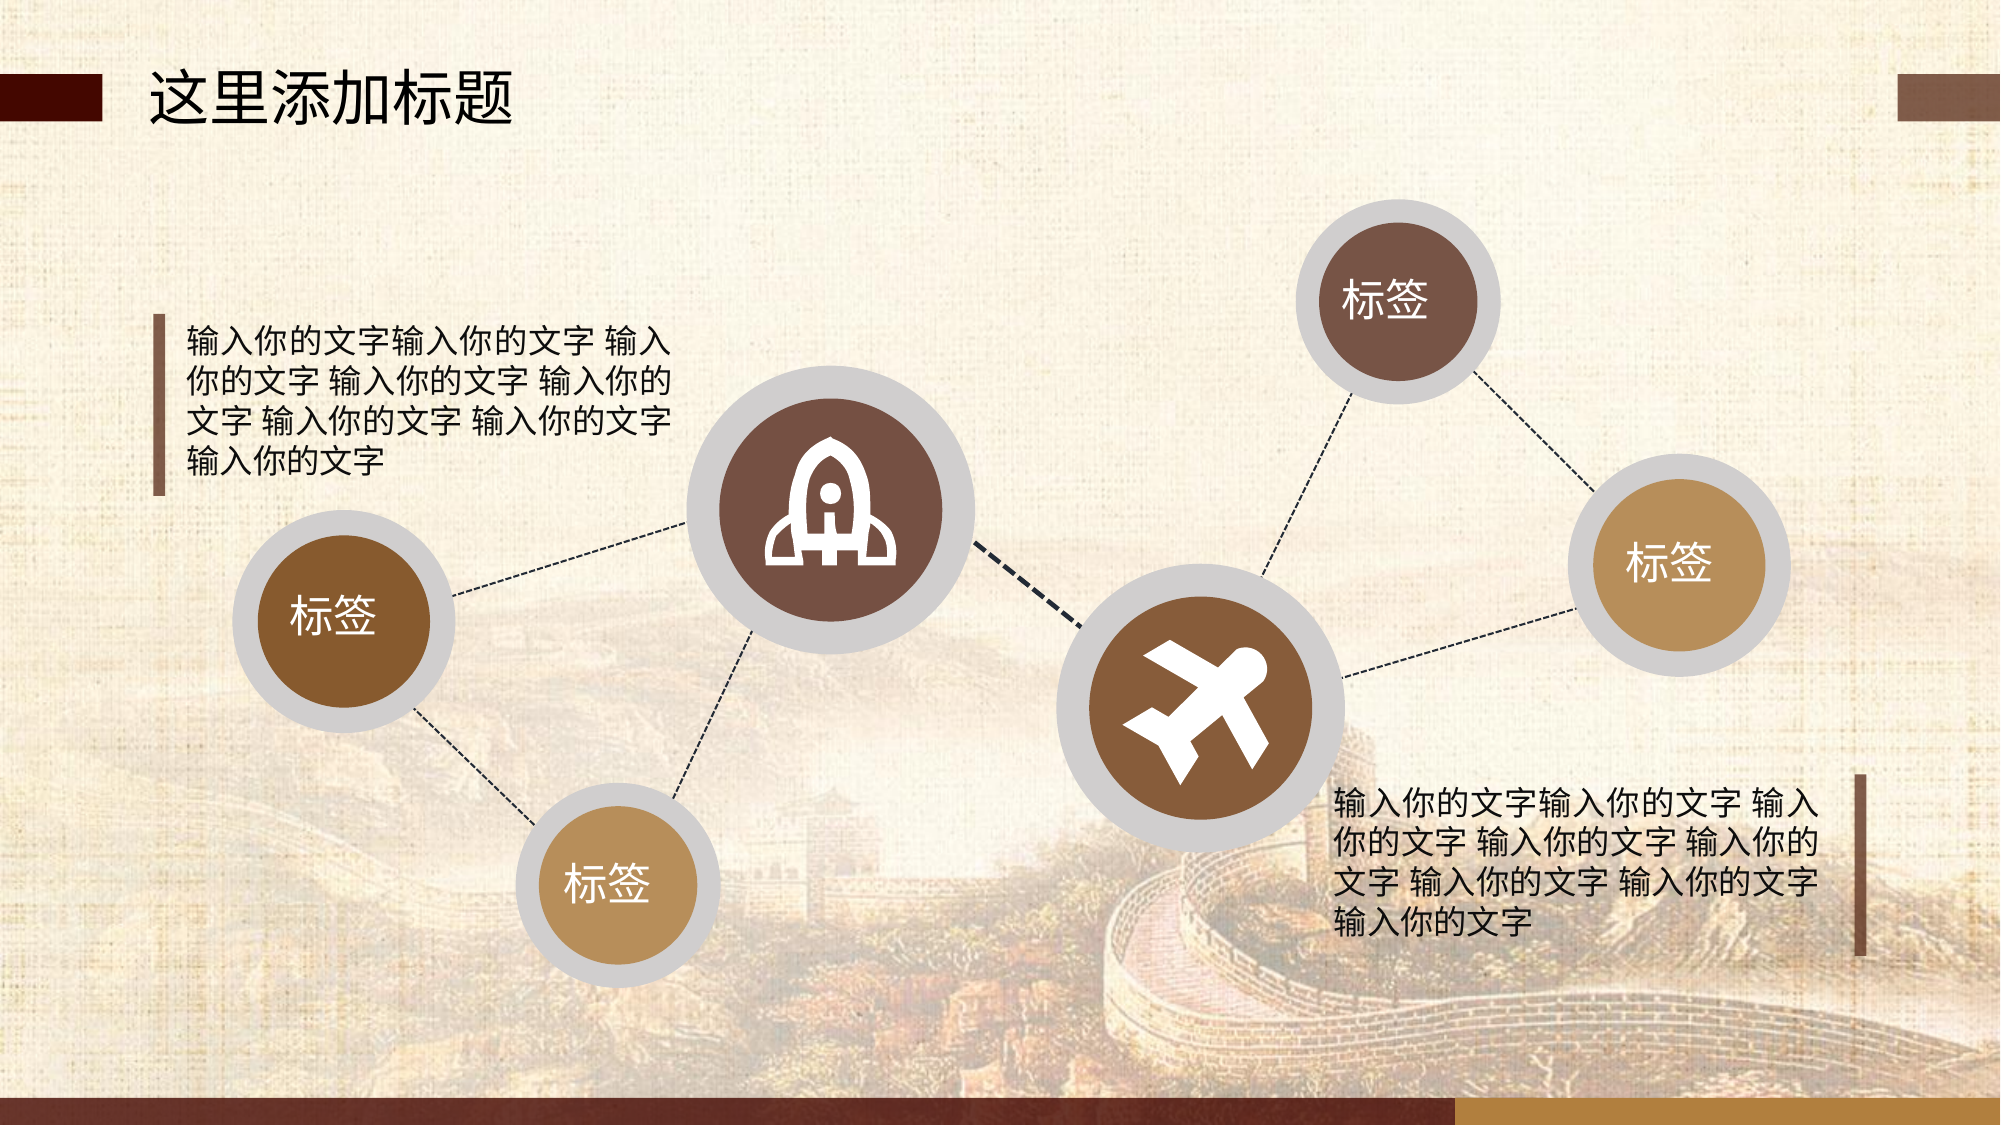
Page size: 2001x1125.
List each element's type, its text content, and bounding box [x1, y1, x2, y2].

text_box [0, 1097, 1454, 1125]
text_box [1854, 773, 1867, 957]
picture [0, 0, 2001, 1125]
text_box [152, 313, 166, 497]
text_box [1897, 73, 2000, 122]
text_box [0, 73, 103, 122]
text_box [1044, 198, 1788, 839]
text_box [976, 495, 1044, 677]
text_box 输入你的文字输入你的文字 输入你的文字 输入你的文字 输入你的文字 输入你的文字 输入你的文字 输入你的文字 [171, 313, 688, 488]
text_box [232, 365, 976, 988]
text_box 这里添加标题 [133, 52, 622, 141]
text_box 输入你的文字输入你的文字 输入你的文字 输入你的文字 输入你的文字 输入你的文字 输入你的文字 输入你的文字 [1319, 774, 1835, 949]
text_box [1454, 1097, 2000, 1125]
